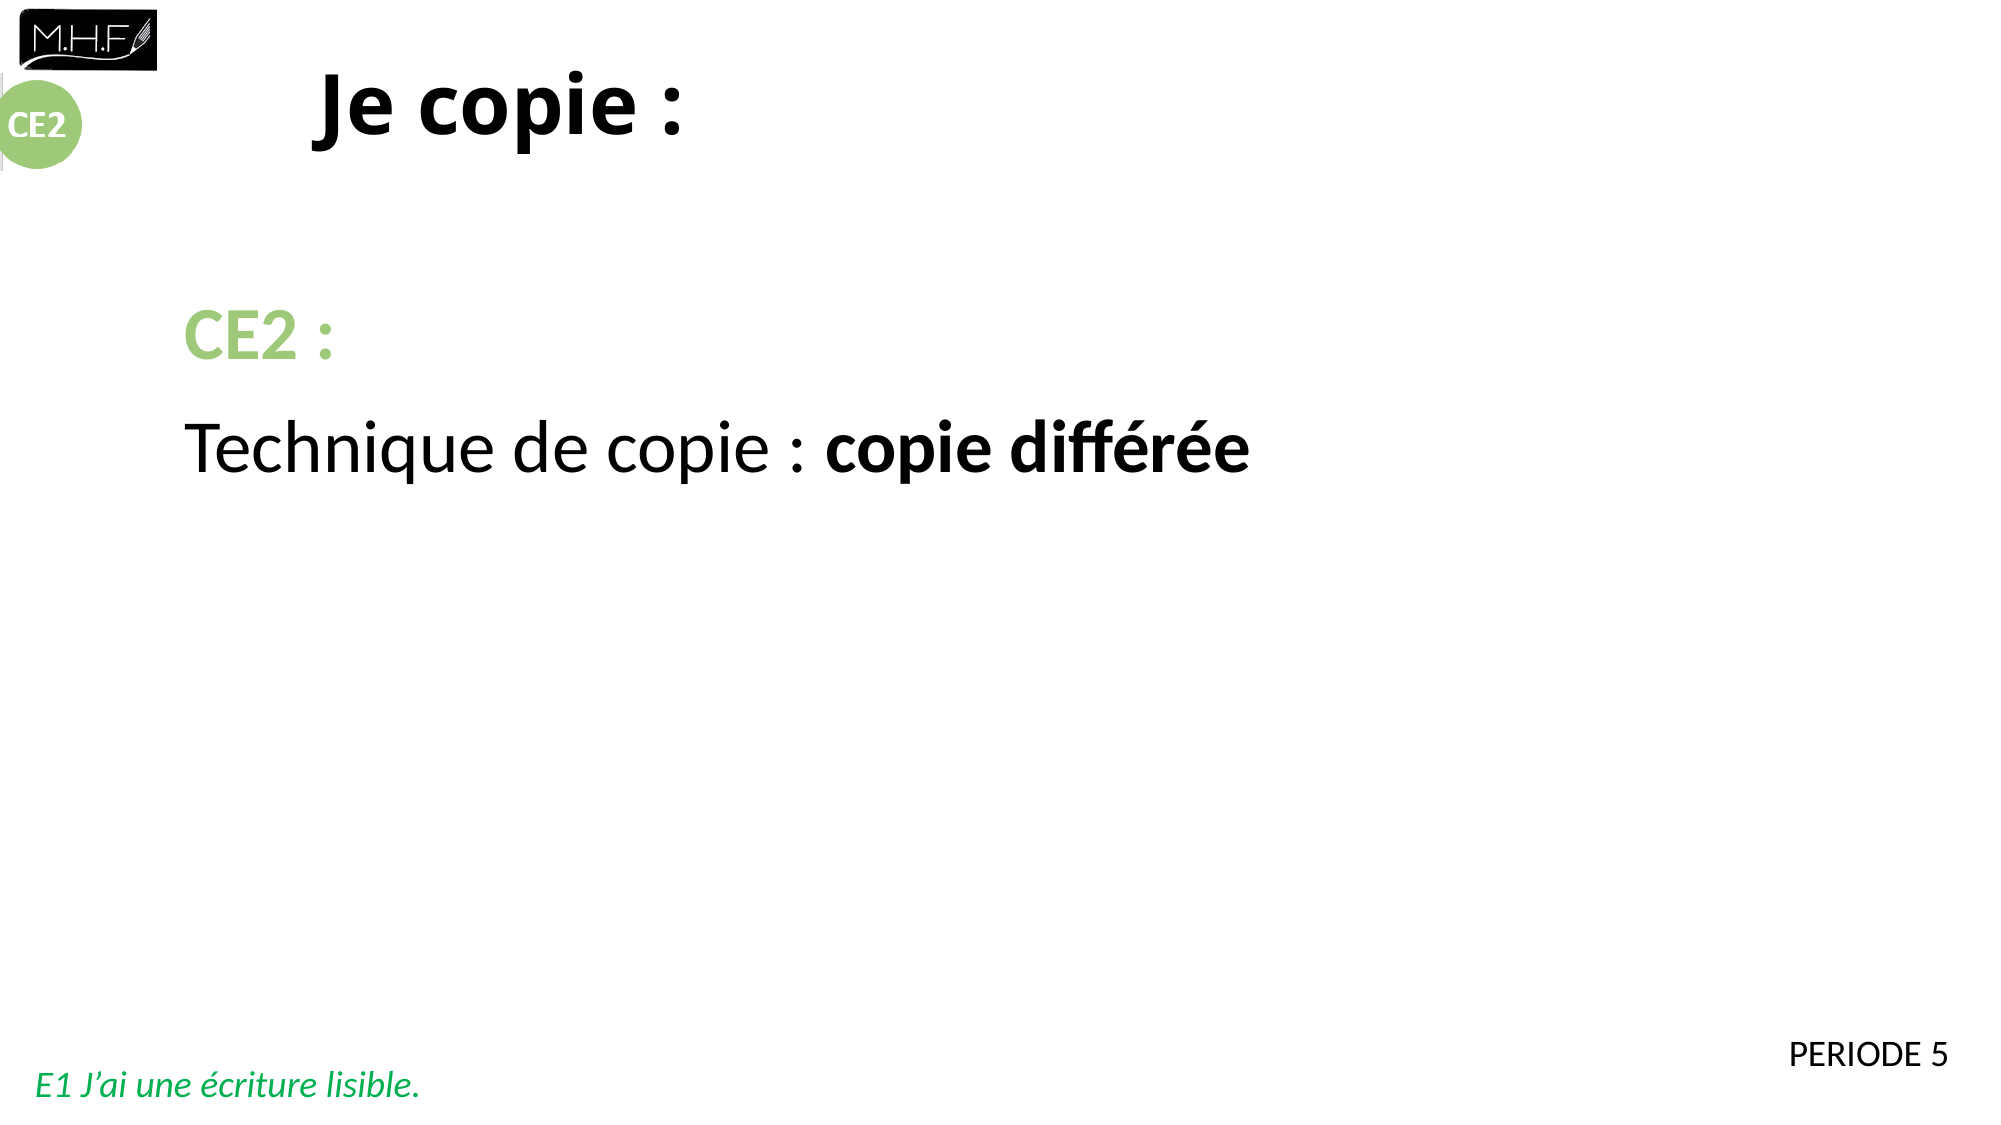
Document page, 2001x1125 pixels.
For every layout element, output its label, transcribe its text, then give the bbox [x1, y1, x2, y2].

text_box PERIODE 5 [1360, 1021, 1965, 1082]
text_box Je copie : [303, 7, 1549, 208]
text_box CE2 : Technique de copie : copie différée [169, 270, 1586, 586]
text_box E1 J’ai une écriture lisible. [19, 1052, 646, 1125]
picture [0, 7, 157, 171]
